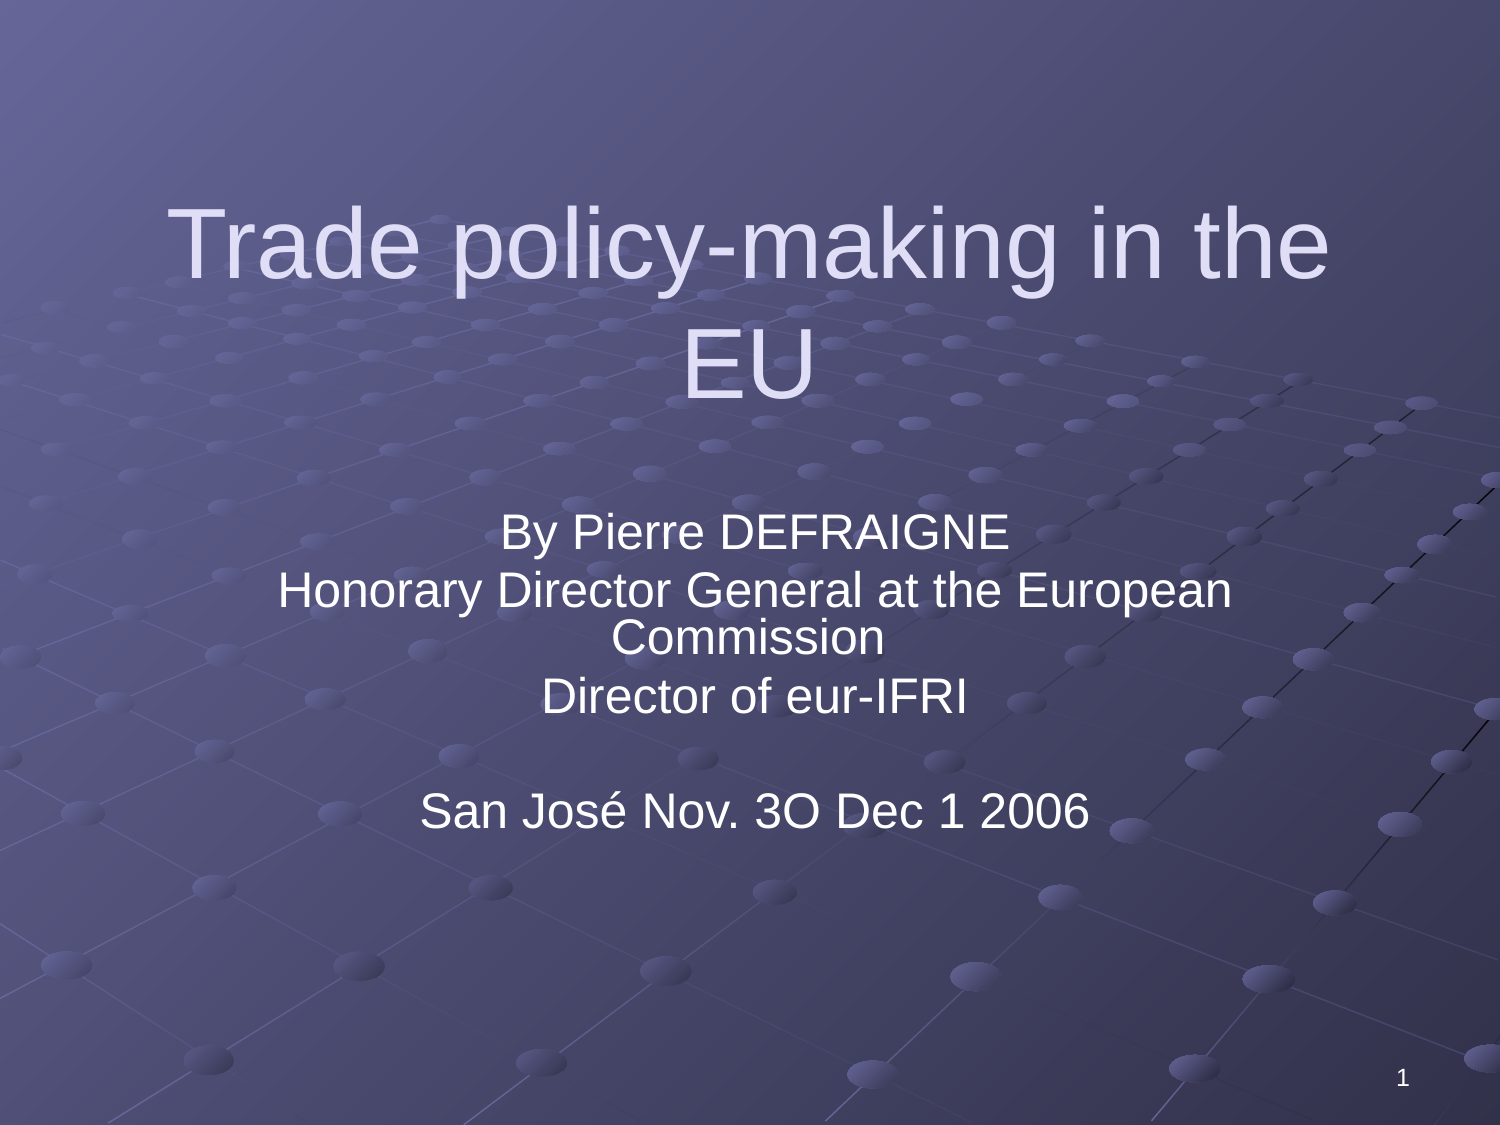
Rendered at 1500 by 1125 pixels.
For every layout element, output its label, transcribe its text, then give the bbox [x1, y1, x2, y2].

subtitle By Pierre DEFRAIGNE Honorary Director General at the European Commission Director of eur-IFRI San José Nov. 3O Dec 1 2006 [229, 503, 1281, 792]
title Trade policy-making in the EU [111, 184, 1388, 426]
slide_number 1 [1074, 1023, 1426, 1100]
